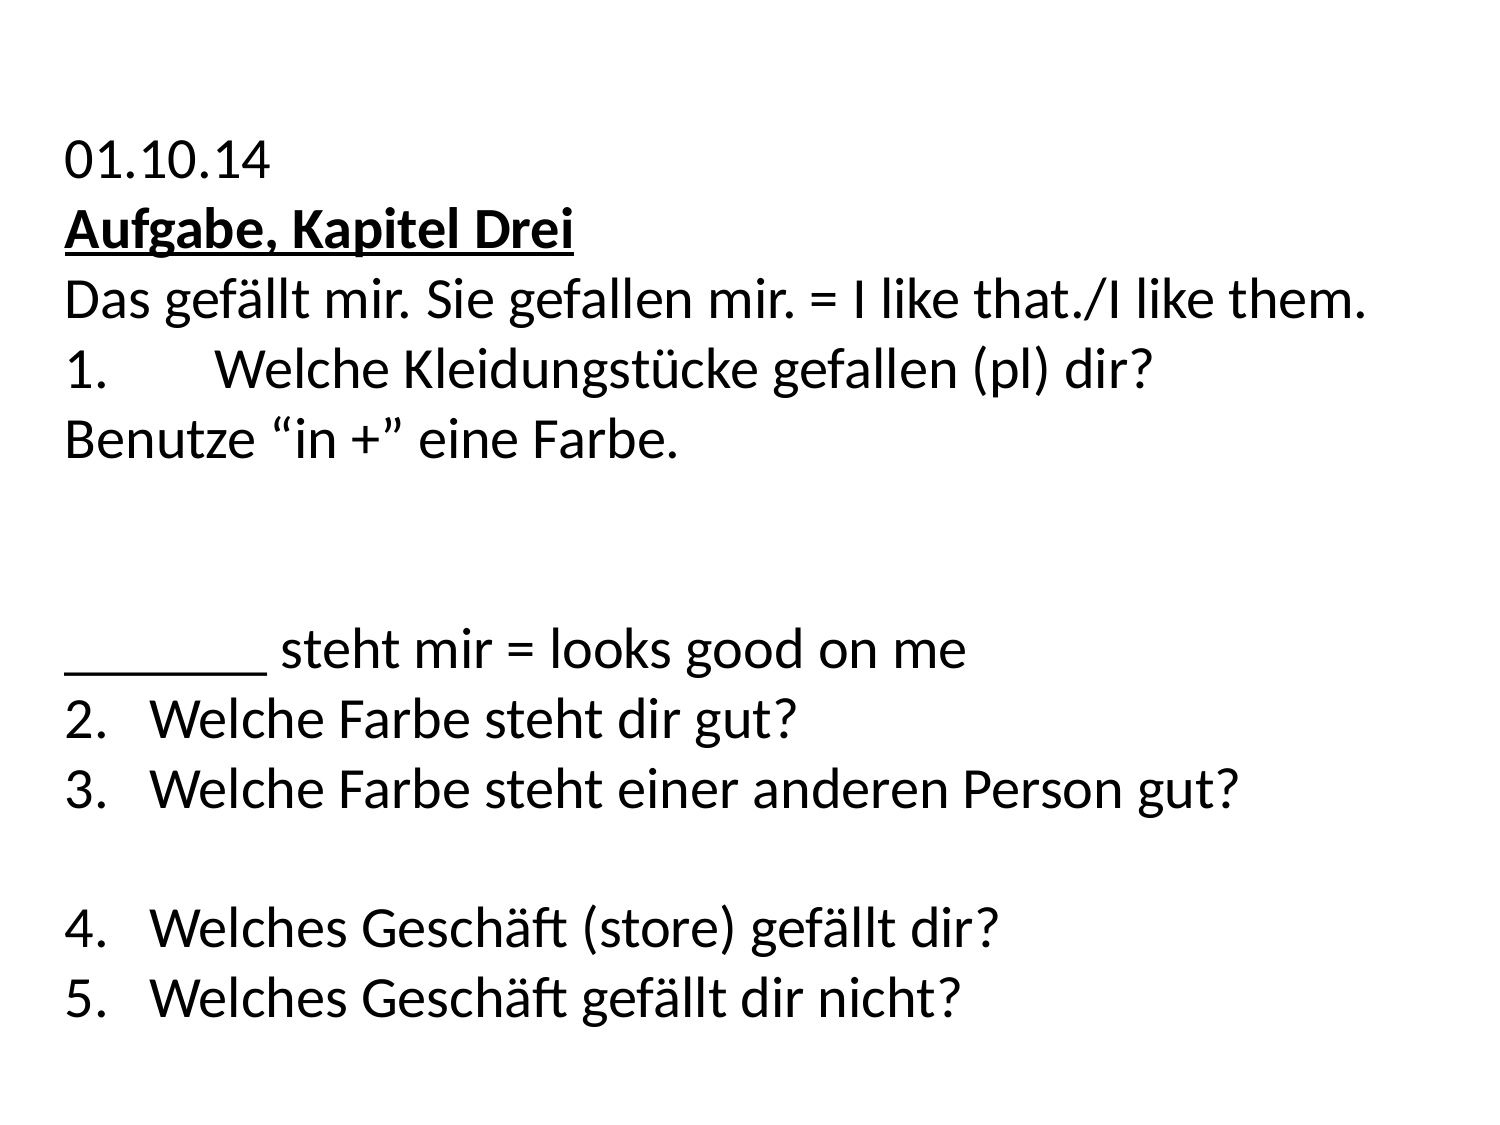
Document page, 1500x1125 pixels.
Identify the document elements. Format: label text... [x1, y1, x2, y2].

text_box 01.10.14 Aufgabe, Kapitel Drei Das gefällt mir. Sie gefallen mir. = I like that./I like them. 1. Welche Kleidungstücke gefallen (pl) dir? Benutze “in +” eine Farbe. _______ steht mir = looks good on me Welche Farbe steht dir gut? Welche Farbe steht einer anderen Person gut? Welches Geschäft (store) gefällt dir? Welches Geschäft gefällt dir nicht? [50, 112, 1450, 1125]
